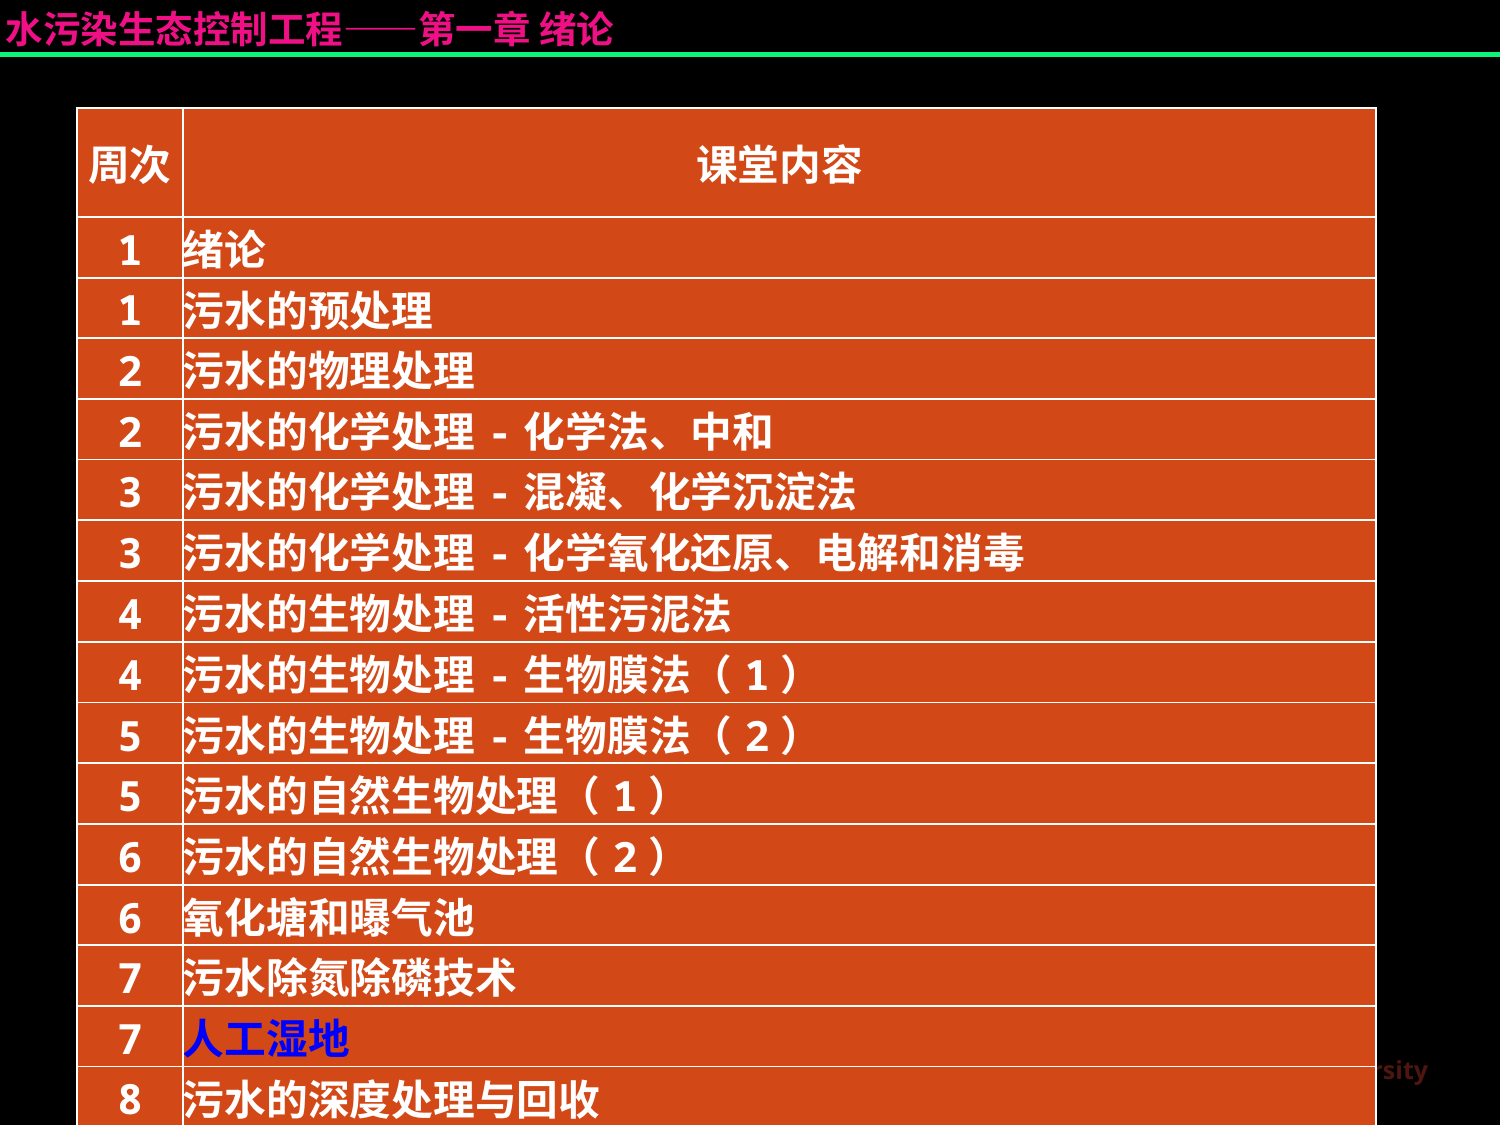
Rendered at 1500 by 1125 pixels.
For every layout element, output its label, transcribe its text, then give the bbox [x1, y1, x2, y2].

table_cell 3 [78, 460, 182, 519]
table_cell 5 [78, 764, 182, 823]
table_cell 5 [78, 703, 182, 762]
table_cell 1 [78, 218, 182, 277]
table_cell 污水的生物处理-生物膜法（2） [184, 703, 1375, 762]
table_cell 污水的化学处理-化学氧化还原、电解和消毒 [184, 521, 1375, 580]
table_cell 1 [78, 279, 182, 337]
table_cell 氧化塘和曝气池 [184, 886, 1375, 944]
table_cell 4 [78, 643, 182, 702]
table_cell 4 [78, 582, 182, 641]
table_cell 8 [78, 1067, 182, 1125]
table_cell 污水的化学处理-化学法、中和 [184, 400, 1375, 459]
table_cell 污水的化学处理-混凝、化学沉淀法 [184, 460, 1375, 519]
table_cell 绪论 [184, 218, 1375, 277]
table_cell 污水的深度处理与回收 [184, 1067, 1375, 1125]
table_cell 7 [78, 1007, 182, 1066]
table_cell 污水的自然生物处理（2） [184, 825, 1375, 884]
table_cell 6 [78, 825, 182, 884]
table_header 周次 [78, 109, 182, 216]
table_cell 污水的生物处理-生物膜法（1） [184, 643, 1375, 702]
table_cell 污水的预处理 [184, 279, 1375, 337]
table_cell 6 [78, 886, 182, 944]
table_cell 3 [78, 521, 182, 580]
table_cell 7 [78, 946, 182, 1005]
table_cell 人工湿地 [184, 1007, 1375, 1066]
table_cell 2 [78, 400, 182, 459]
table_header 课堂内容 [184, 109, 1375, 216]
table_cell 污水的自然生物处理（1） [184, 764, 1375, 823]
table_cell 污水的生物处理-活性污泥法 [184, 582, 1375, 641]
table_cell 2 [78, 339, 182, 398]
table_cell 污水除氮除磷技术 [184, 946, 1375, 1005]
table_cell 污水的物理处理 [184, 339, 1375, 398]
